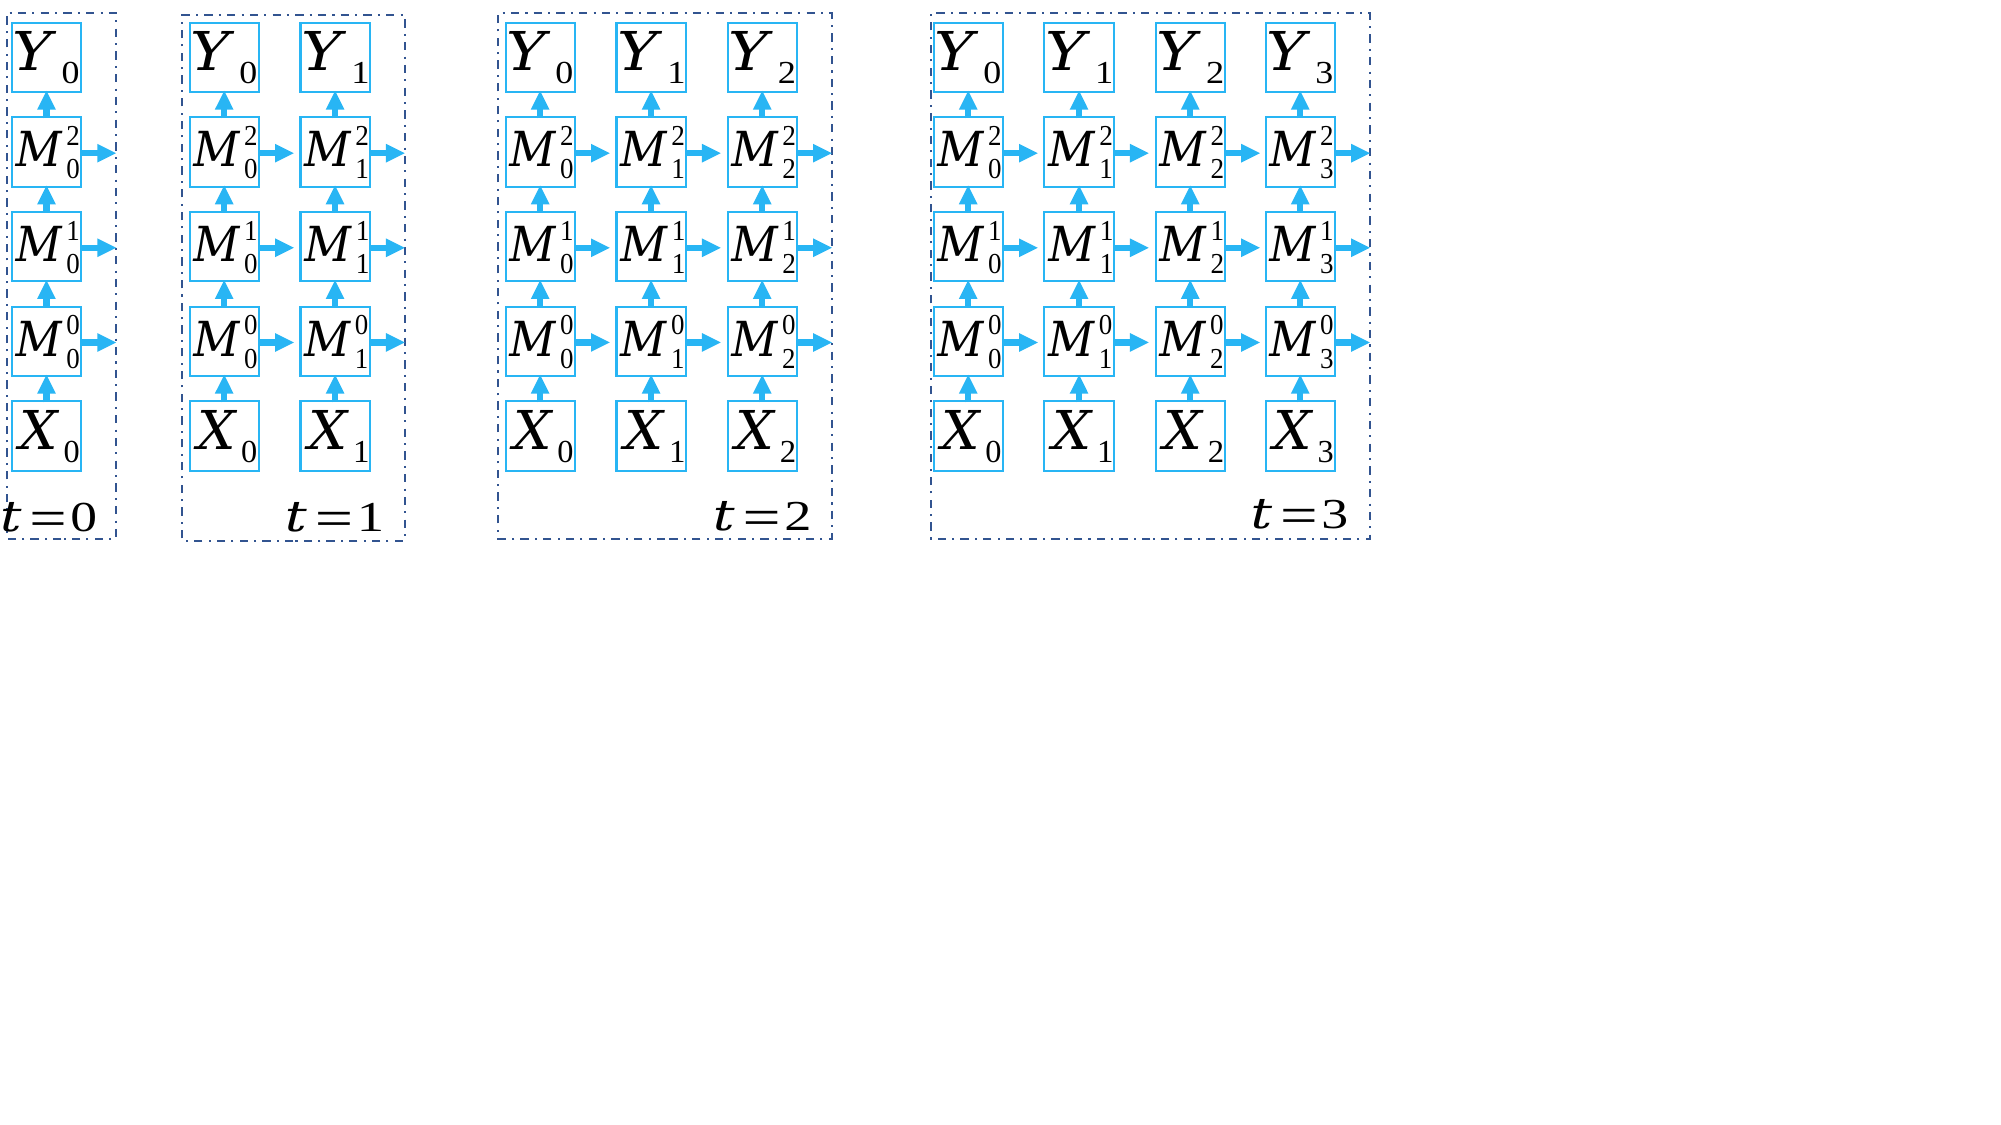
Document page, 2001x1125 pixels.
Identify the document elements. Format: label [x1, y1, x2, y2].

text_box [181, 14, 406, 542]
text_box [497, 12, 833, 540]
text_box [1250, 23, 1370, 539]
text_box [284, 23, 405, 542]
text_box [6, 12, 117, 23]
text_box [190, 23, 284, 470]
text_box [934, 23, 1038, 470]
text_box [1045, 23, 1149, 470]
text_box [930, 12, 1371, 540]
text_box [506, 23, 610, 470]
text_box [617, 23, 712, 470]
text_box [1156, 23, 1250, 470]
text_box [0, 23, 117, 542]
text_box [712, 23, 832, 541]
